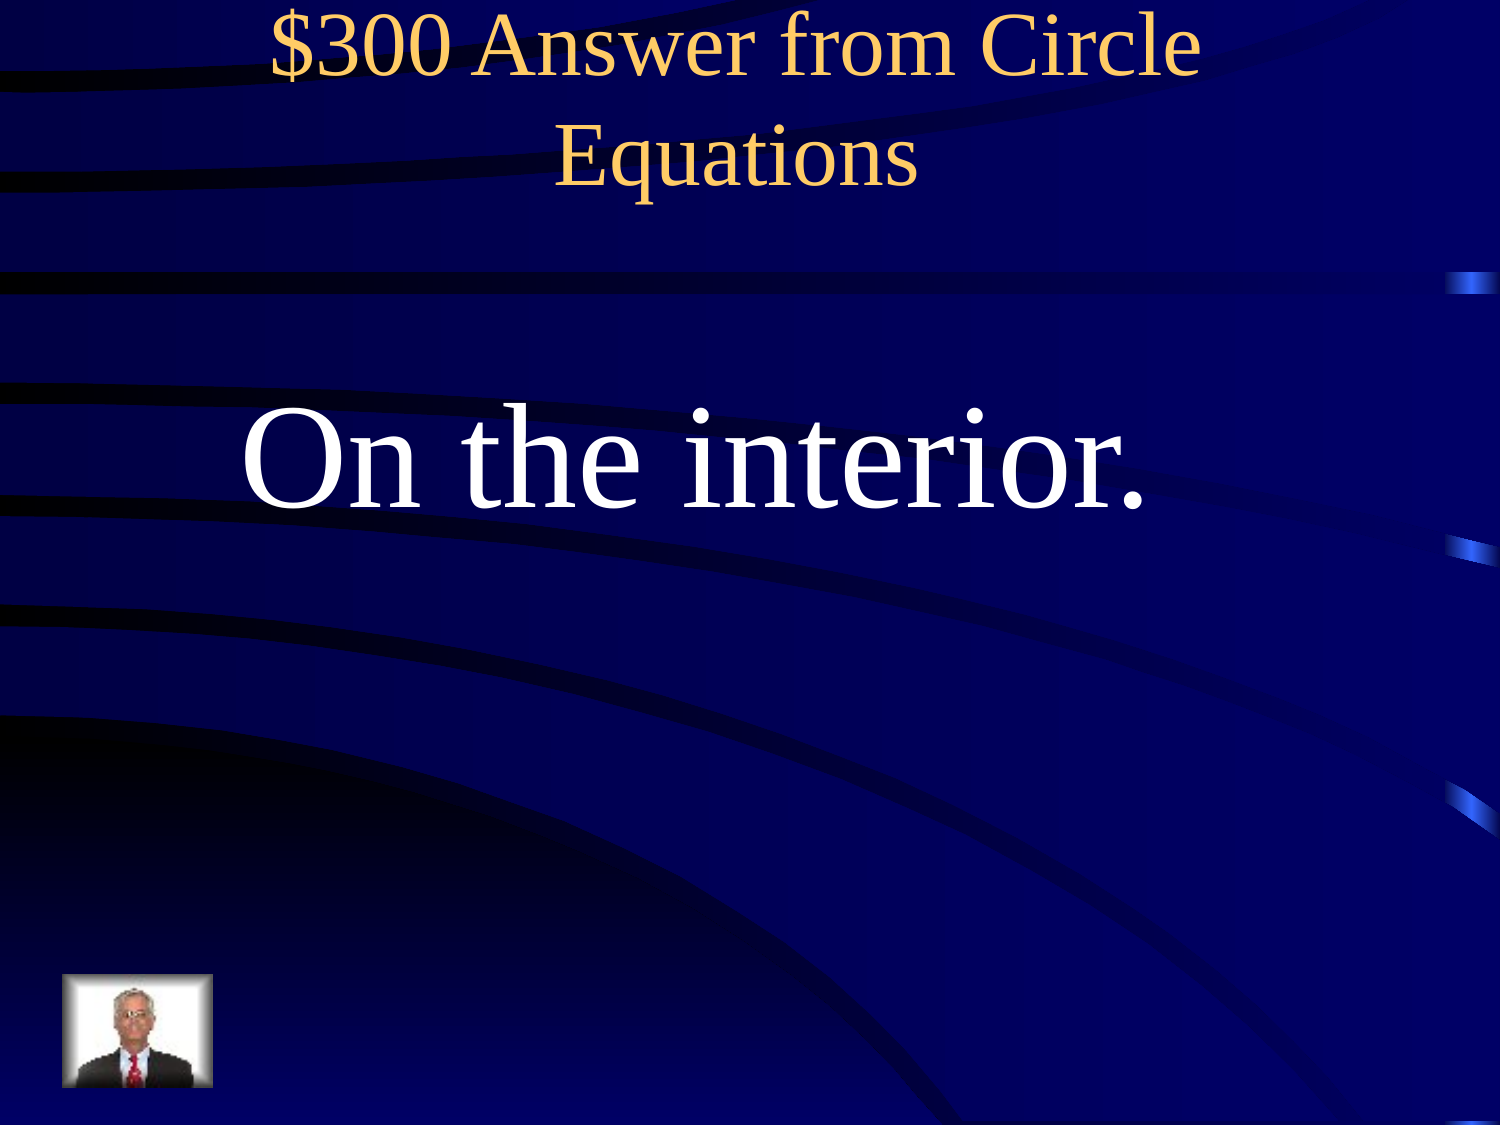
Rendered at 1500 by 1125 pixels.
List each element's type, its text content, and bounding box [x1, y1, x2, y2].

title $300 Answer from Circle Equations [99, 0, 1376, 188]
text_box On the interior. [224, 349, 1200, 545]
picture [62, 974, 213, 1088]
